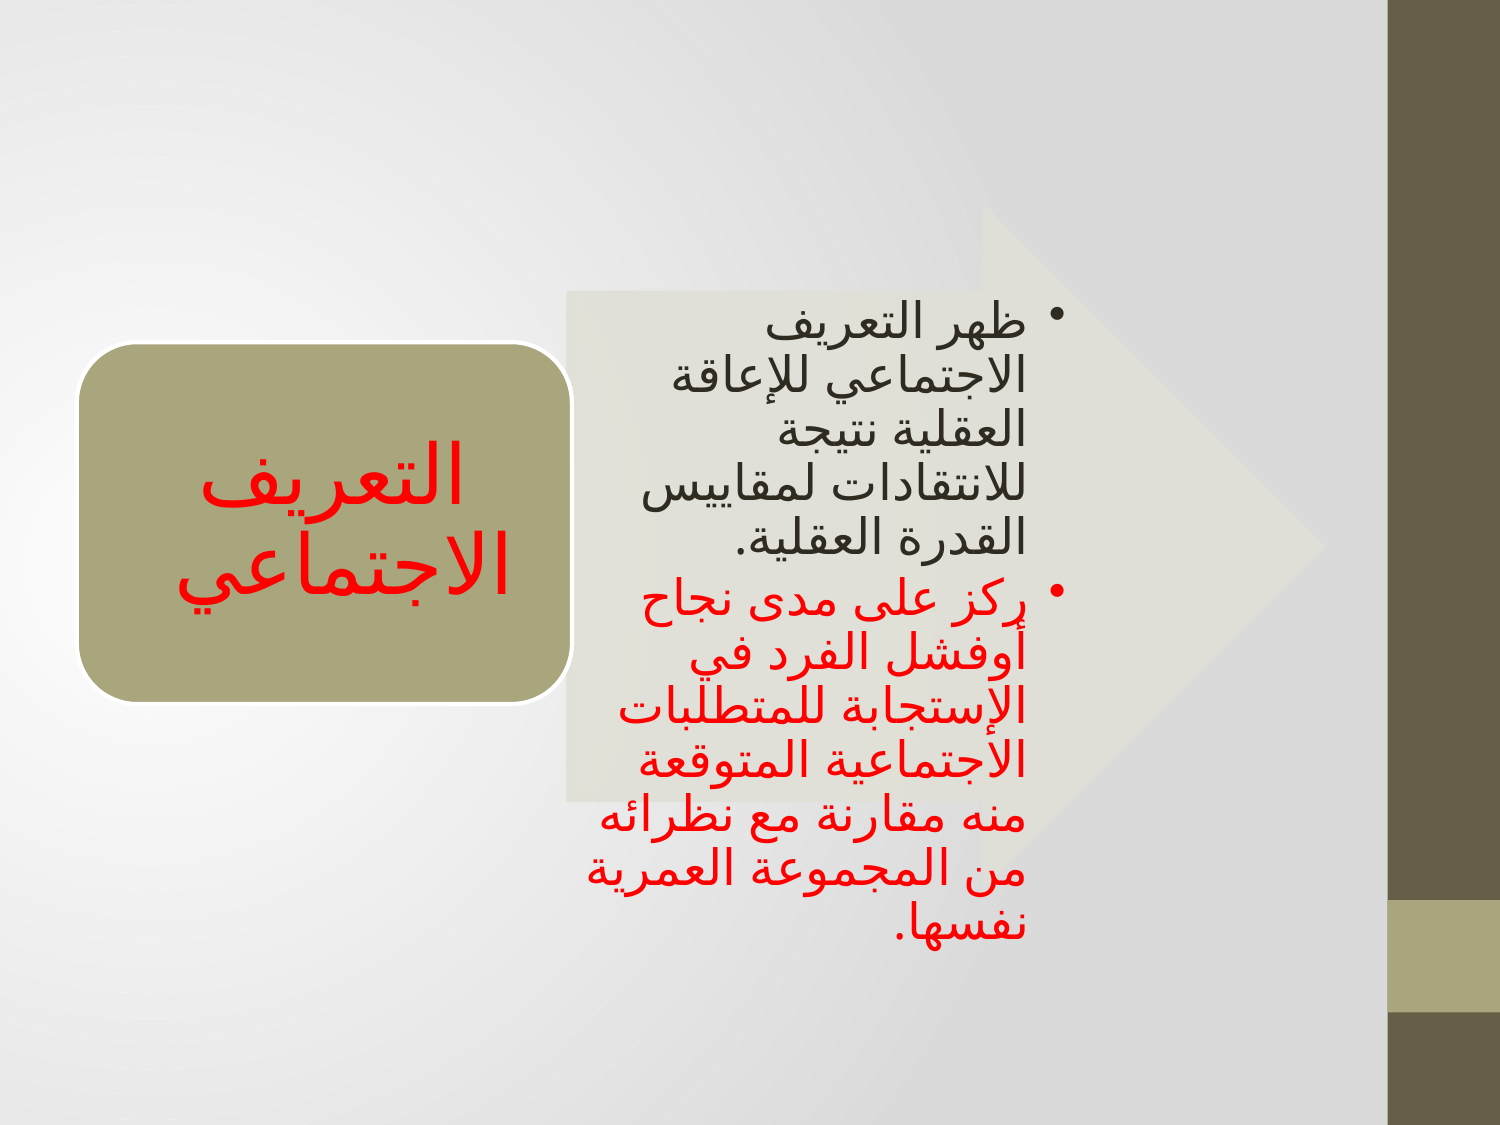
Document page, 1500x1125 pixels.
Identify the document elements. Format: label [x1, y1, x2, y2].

list [76, 207, 1328, 997]
